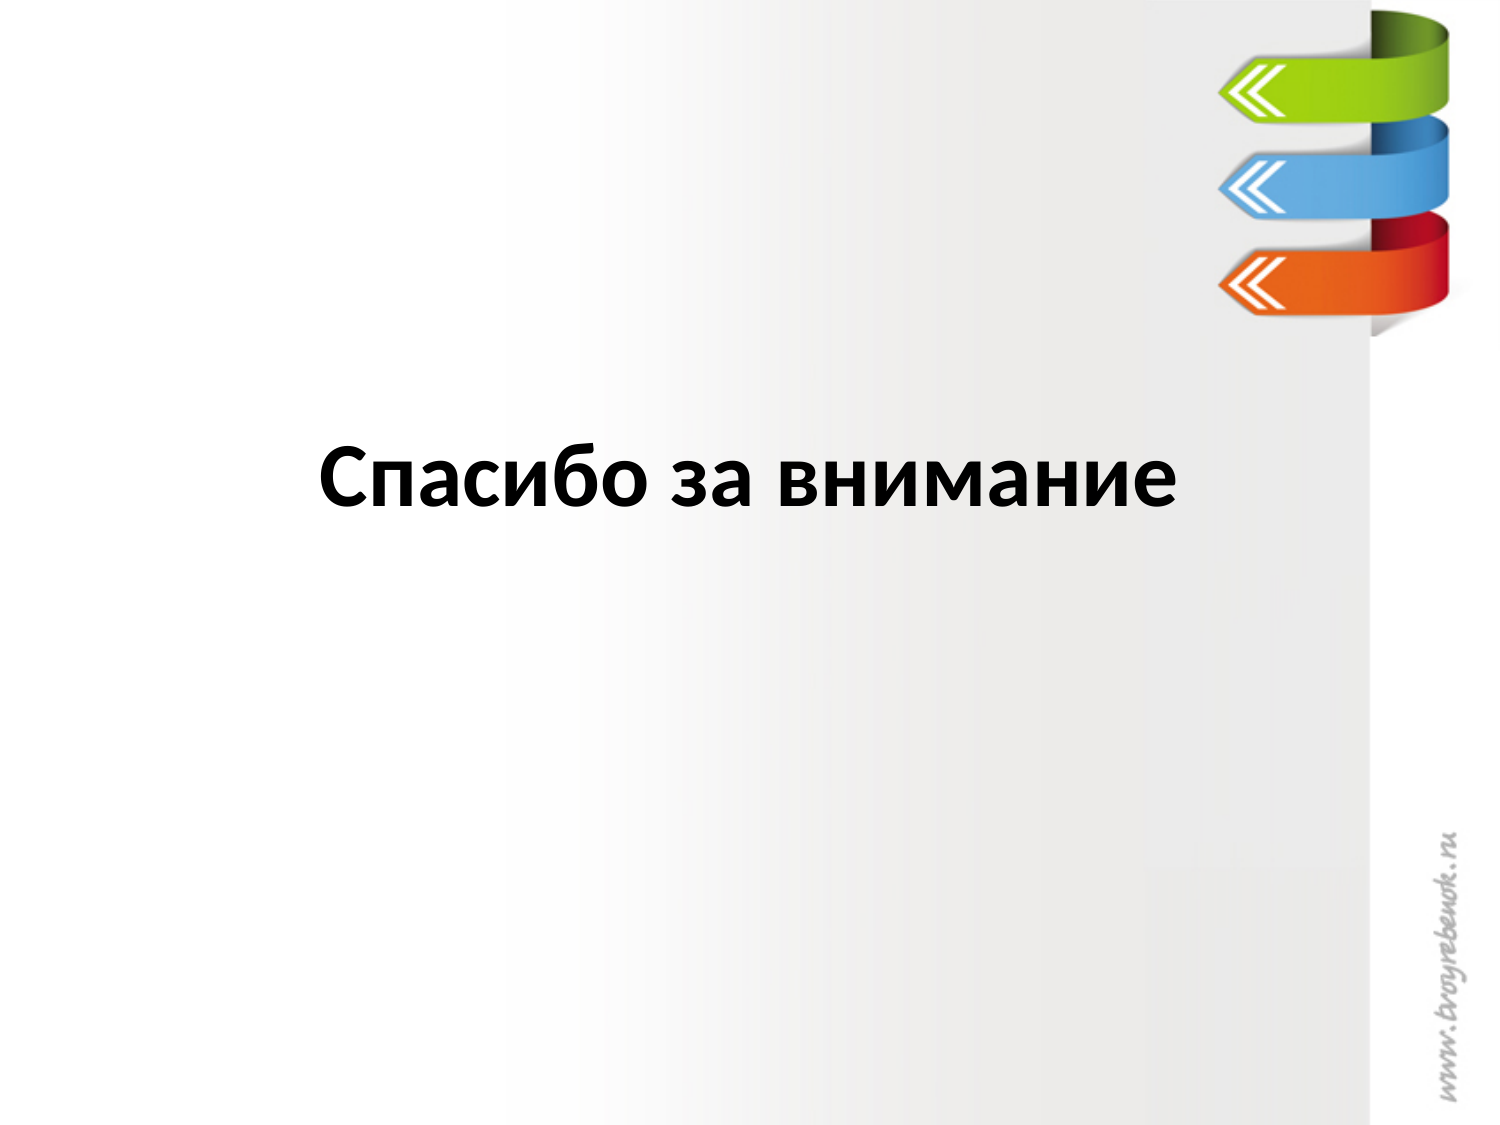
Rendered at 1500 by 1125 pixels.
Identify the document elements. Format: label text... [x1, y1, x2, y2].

title Спасибо за внимание [112, 349, 1388, 591]
picture [0, 0, 1500, 1125]
